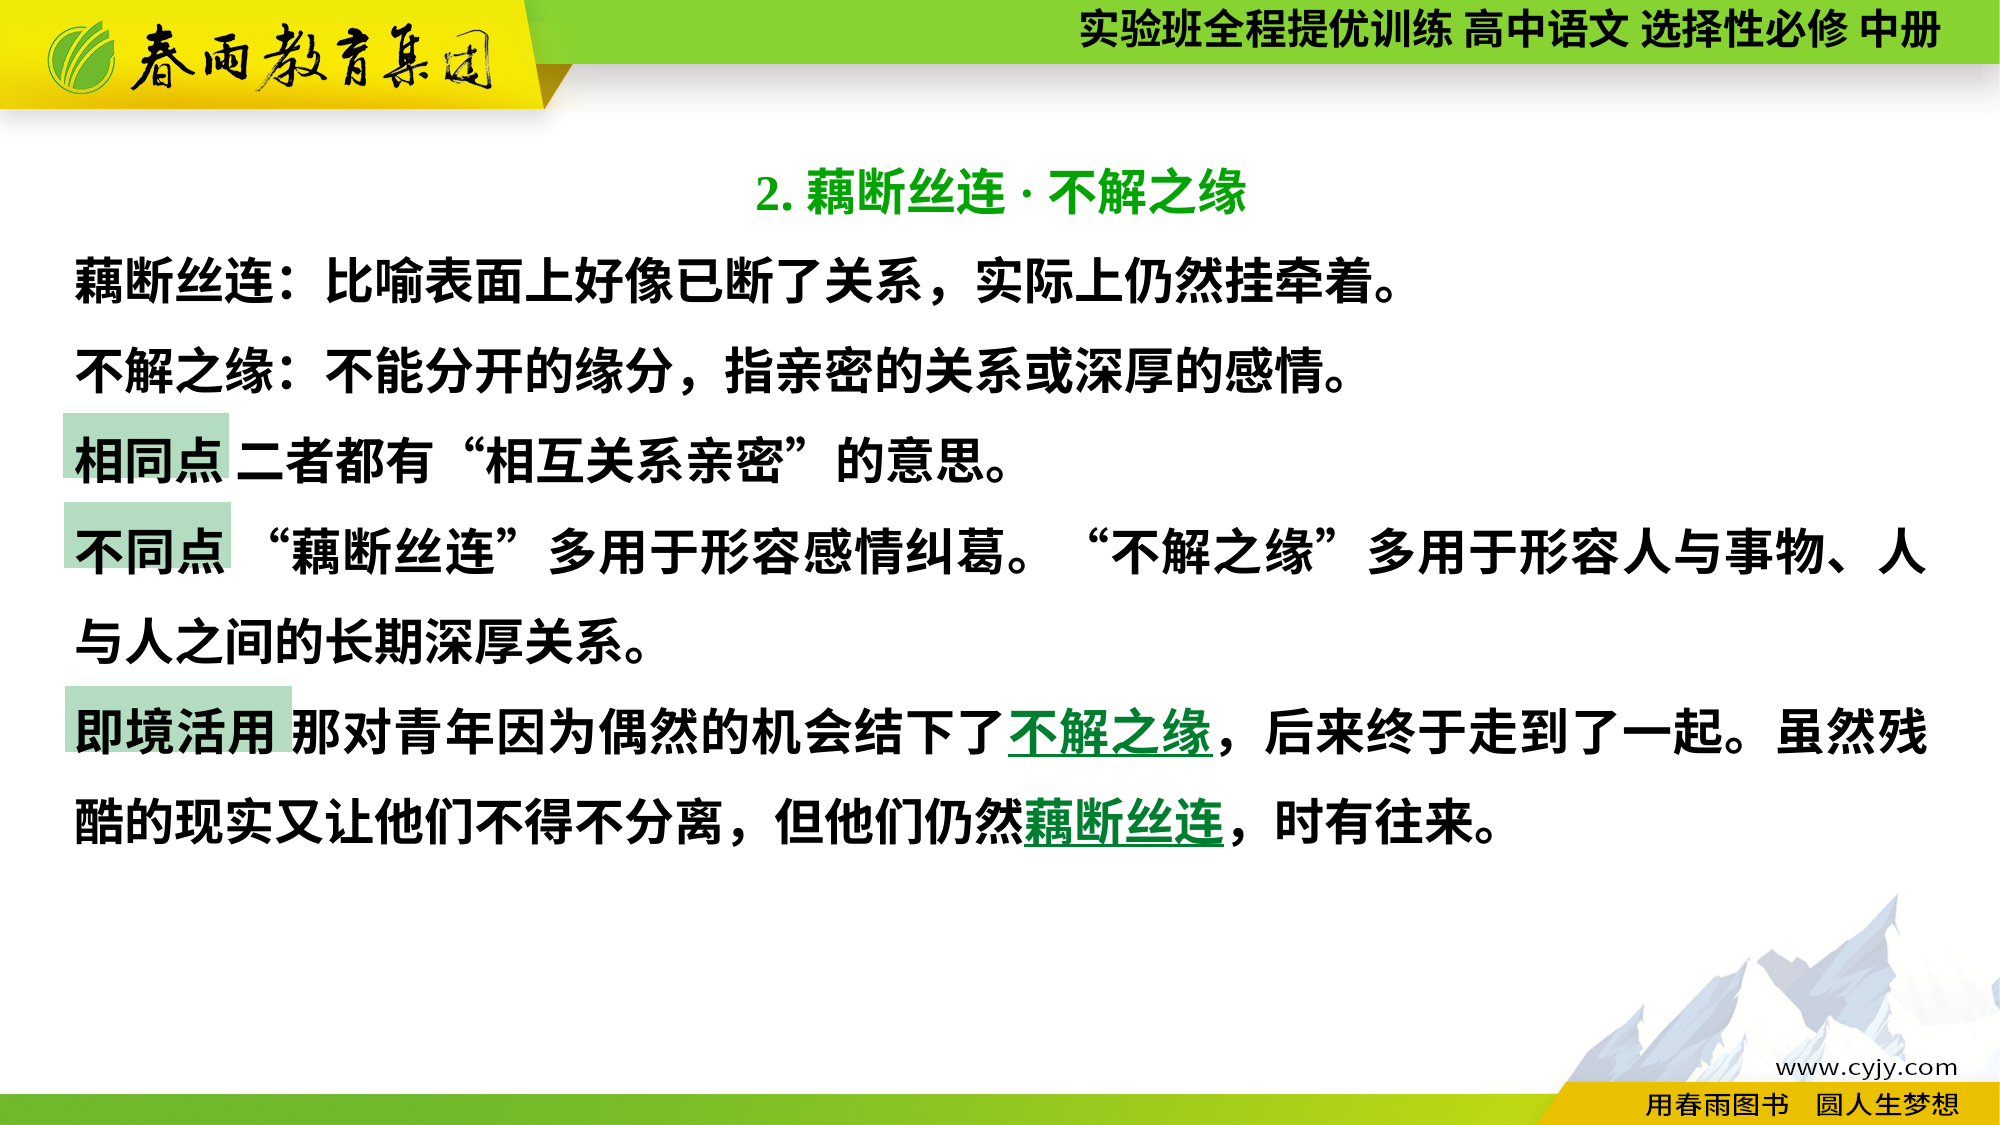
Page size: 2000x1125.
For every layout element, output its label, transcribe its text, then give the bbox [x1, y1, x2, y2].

list 2.藕断丝连·不解之缘 藕断丝连：比喻表面上好像已断了关系，实际上仍然挂牵着。 不解之缘：不能分开的缘分，指亲密的关系或深厚的感情。 相同点 二者都有“相互关系亲密”的意思。 不同点 “藕断丝连”多用于形容感情纠葛。“不解之缘”多用于形容人与事物、人与人之间的长期深厚关系。 即境活用 那对青年因为偶然的机会结下了不解之缘，后来终于走到了一起。虽然残酷的现实又让他们不得不分离，但他们仍然藕断丝连，时有往来。 [59, 122, 1944, 865]
picture [0, 0, 2000, 1125]
